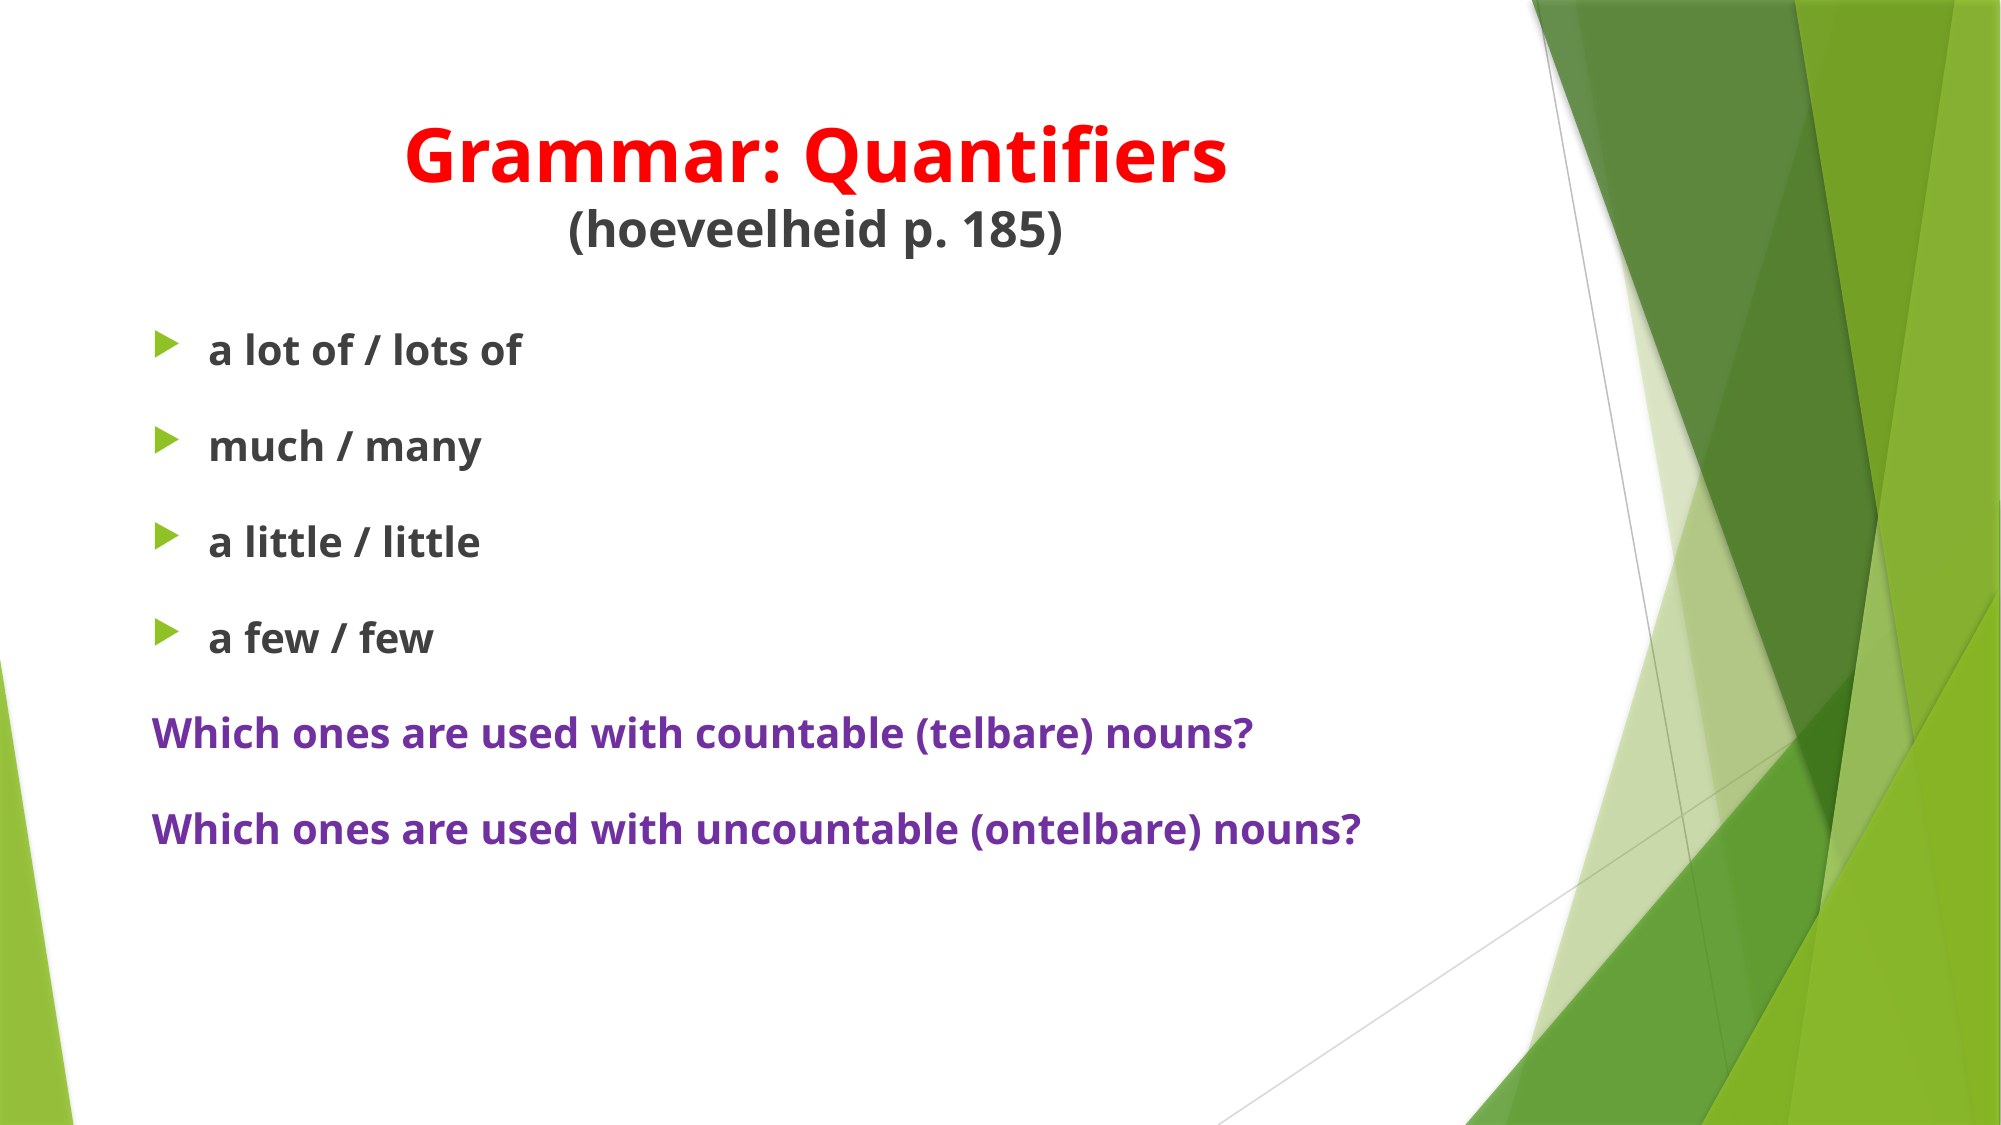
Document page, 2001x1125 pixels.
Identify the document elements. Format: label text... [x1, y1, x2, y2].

list a lot of / lots of much / many a little / little a few / few Which ones are used with countable (telbare) nouns? Which ones are used with uncountable (ontelbare) nouns? [136, 291, 1522, 992]
title Grammar: Quantifiers (hoeveelheid p. 185) [111, 99, 1522, 277]
